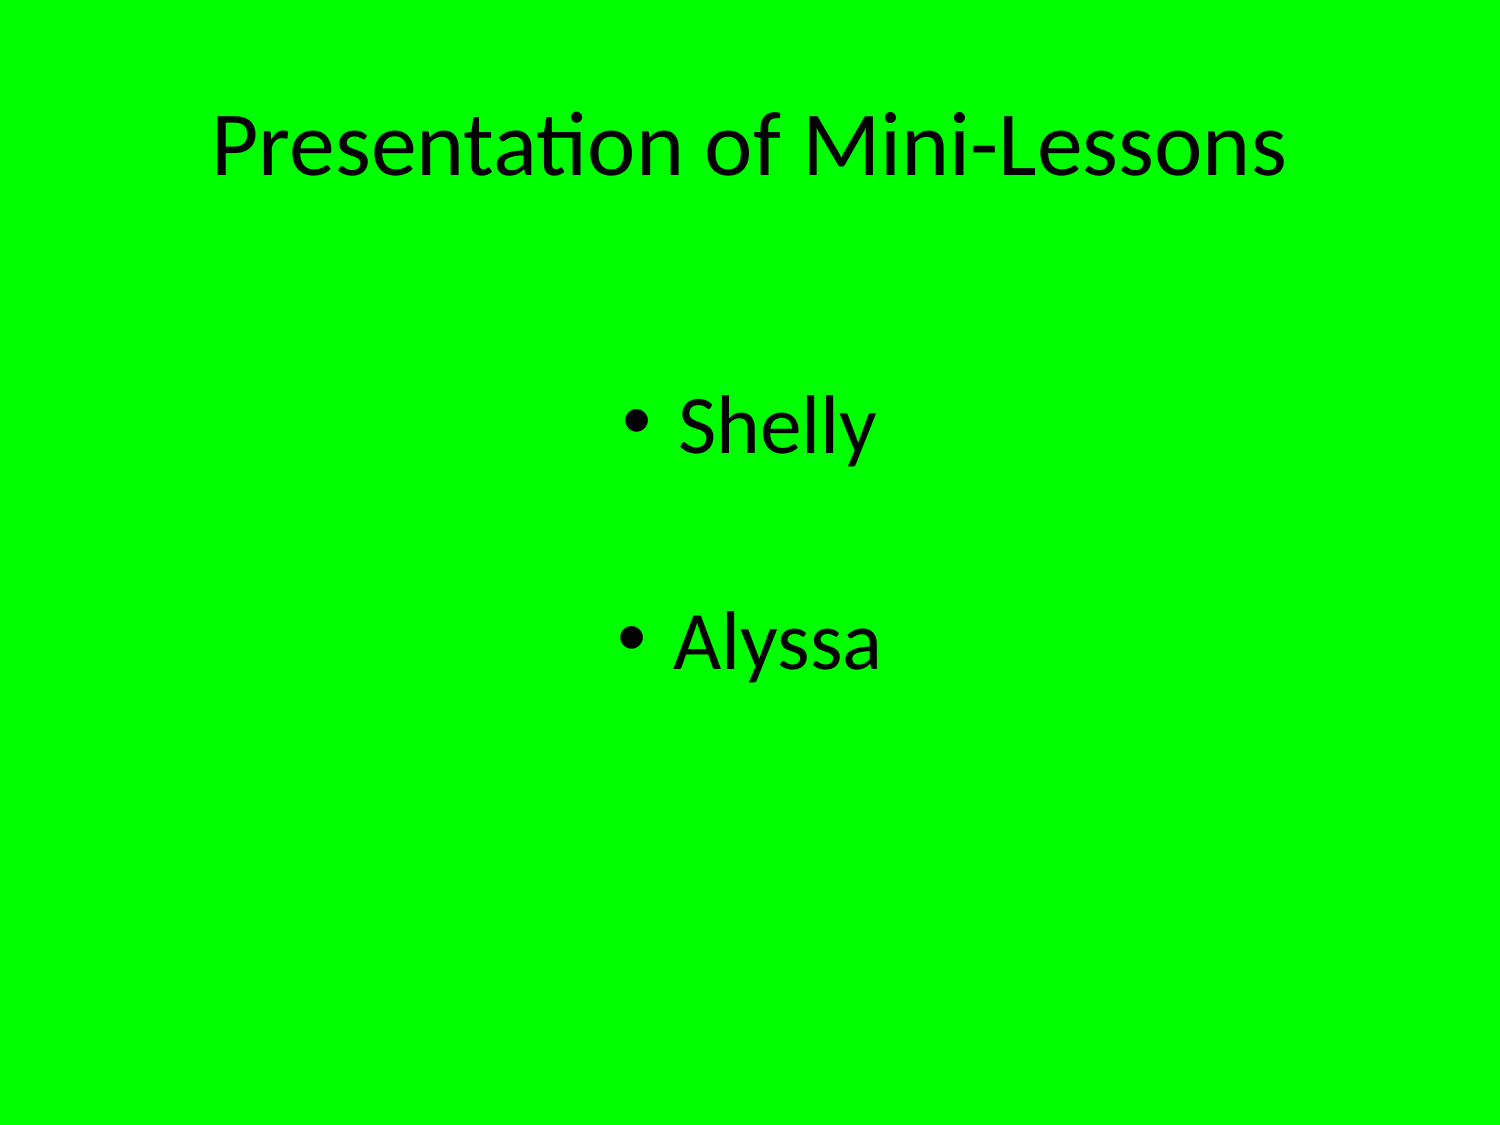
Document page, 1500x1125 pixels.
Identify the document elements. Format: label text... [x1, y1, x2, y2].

title Presentation of Mini-Lessons [75, 45, 1425, 233]
list Shelly Alyssa [75, 262, 1425, 1005]
